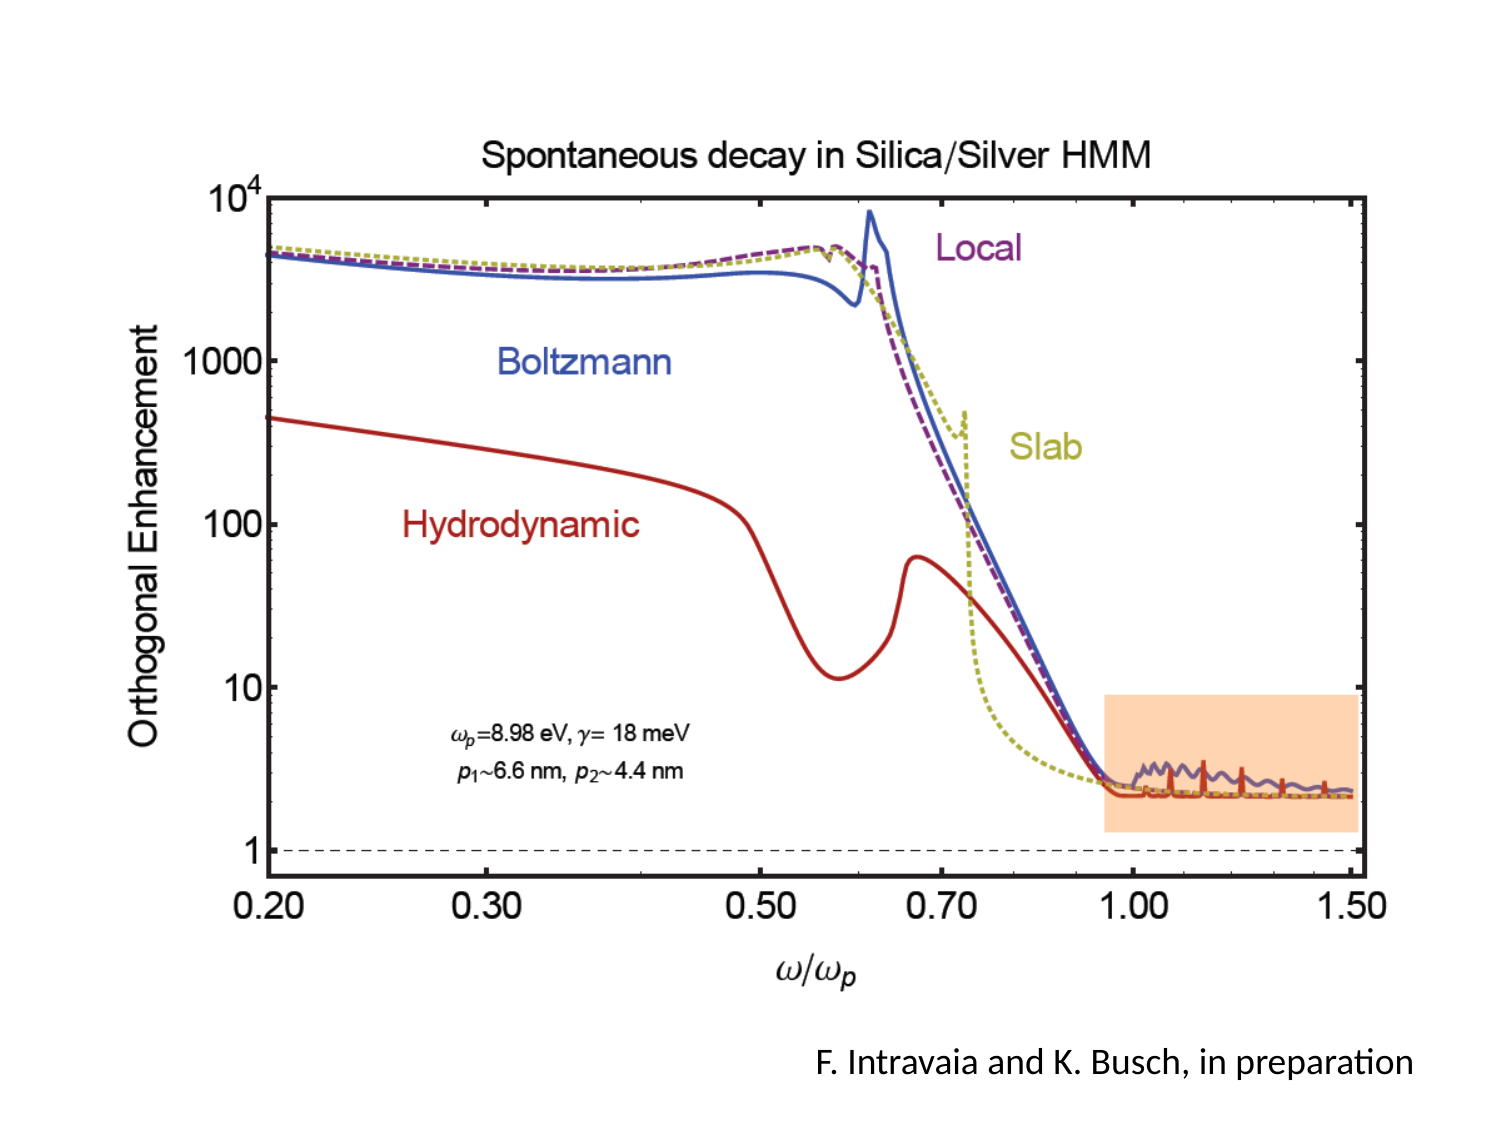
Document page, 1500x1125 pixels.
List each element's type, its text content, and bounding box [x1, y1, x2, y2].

text_box F. Intravaia and K. Busch, in preparation [800, 1029, 1439, 1090]
picture [95, 118, 1405, 1008]
